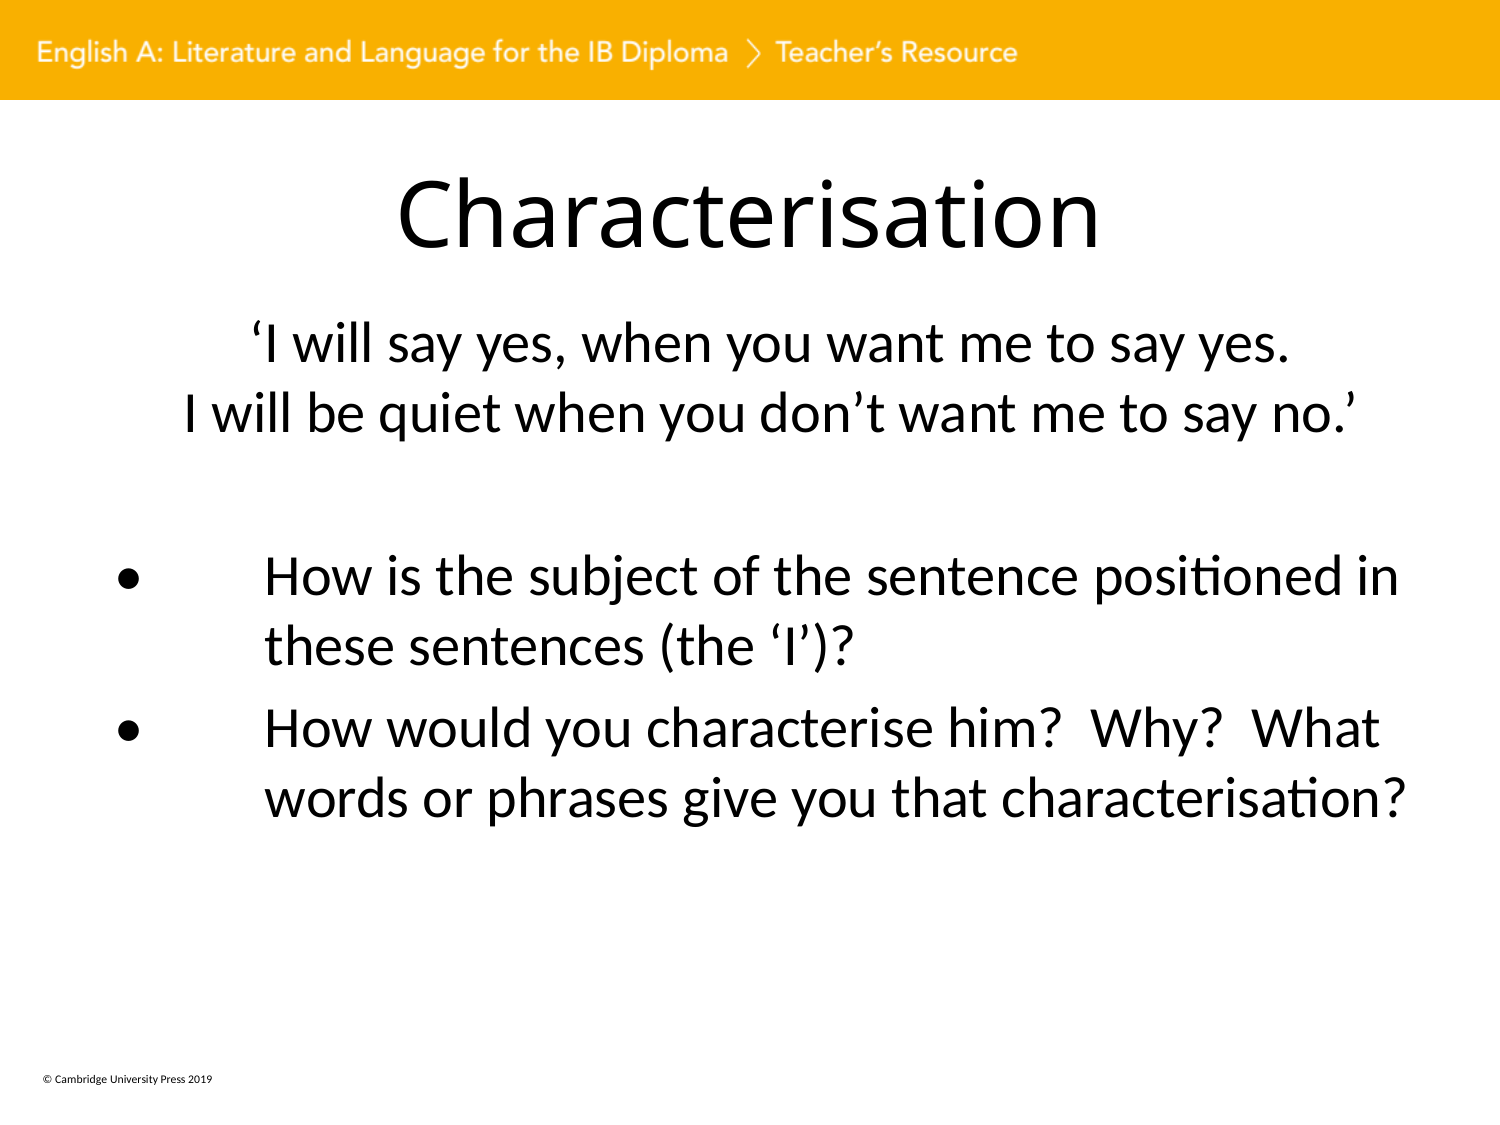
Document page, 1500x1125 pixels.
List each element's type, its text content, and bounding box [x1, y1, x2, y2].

text_box ‘I will say yes, when you want me to say yes. I will be quiet when you don’t want me to say no.’ • How is the subject of the sentence positioned in these sentences (the ‘I’)? • How would you characterise him? Why? What words or phrases give you that characterisation? [99, 297, 1442, 1035]
picture [0, 0, 1500, 101]
subtitle © Cambridge University Press 2019 [27, 1063, 1388, 1093]
text_box Characterisation [27, 117, 1472, 305]
